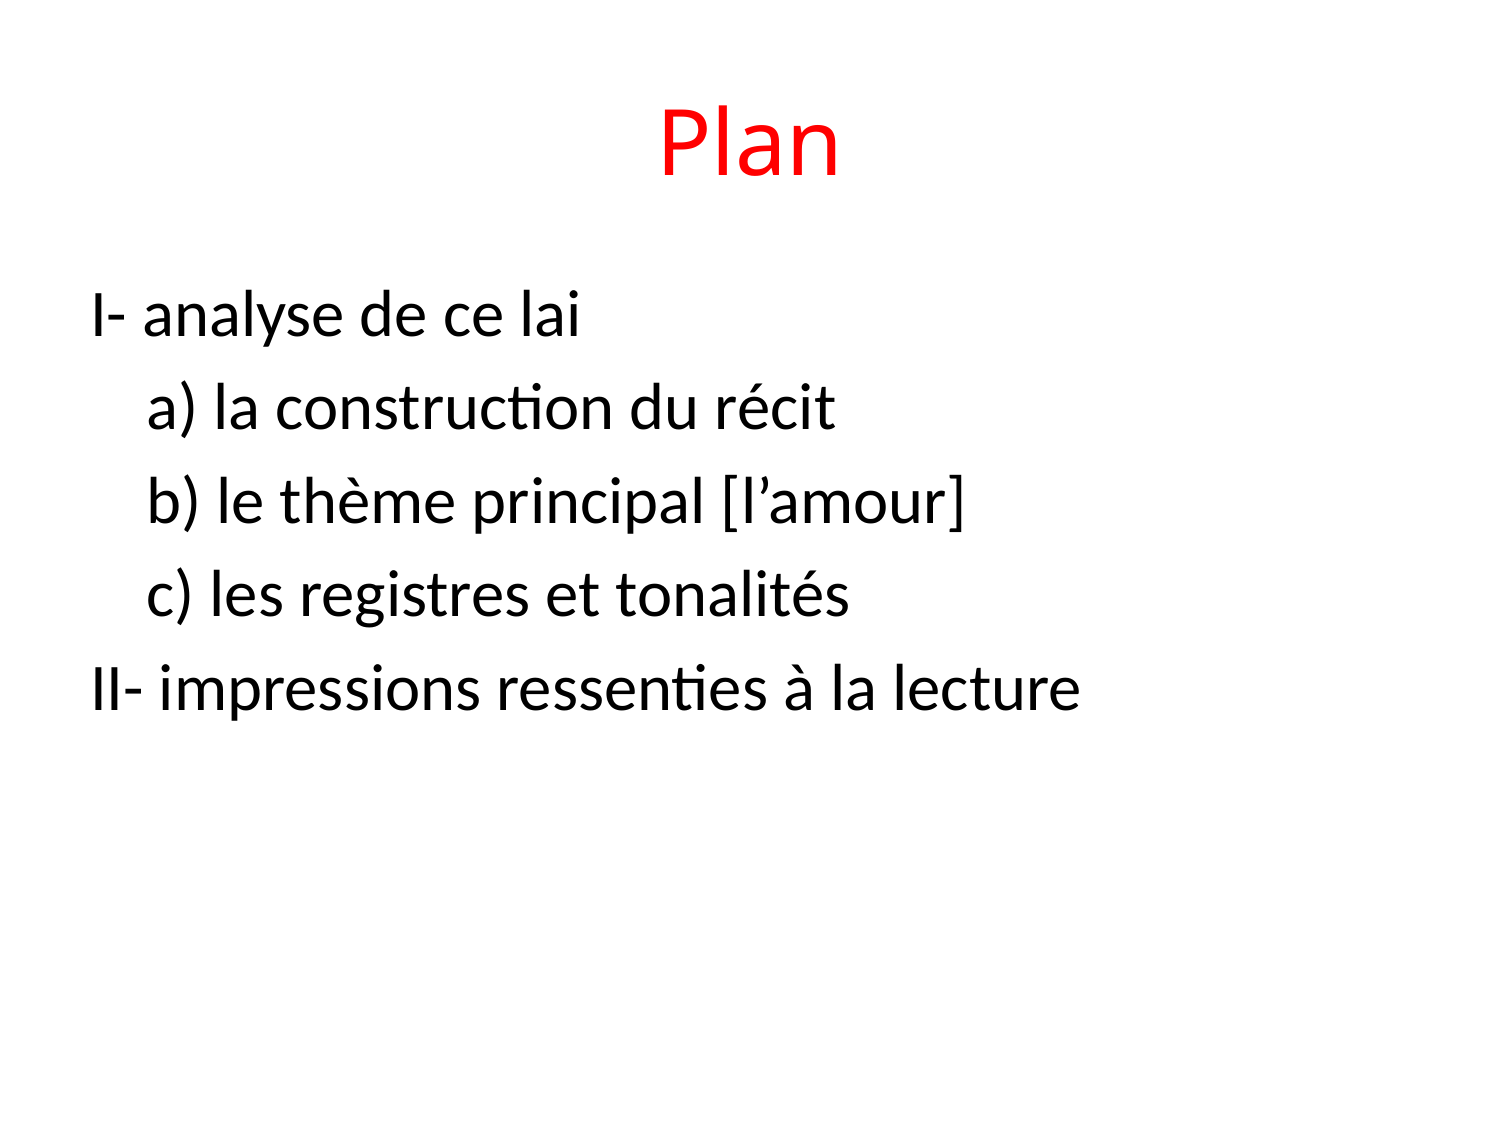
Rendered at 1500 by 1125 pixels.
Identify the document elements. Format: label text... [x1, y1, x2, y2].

list I- analyse de ce lai a) la construction du récit b) le thème principal [l’amour] c) les registres et tonalités II- impressions ressenties à la lecture [75, 262, 1425, 1005]
title Plan [75, 45, 1425, 233]
